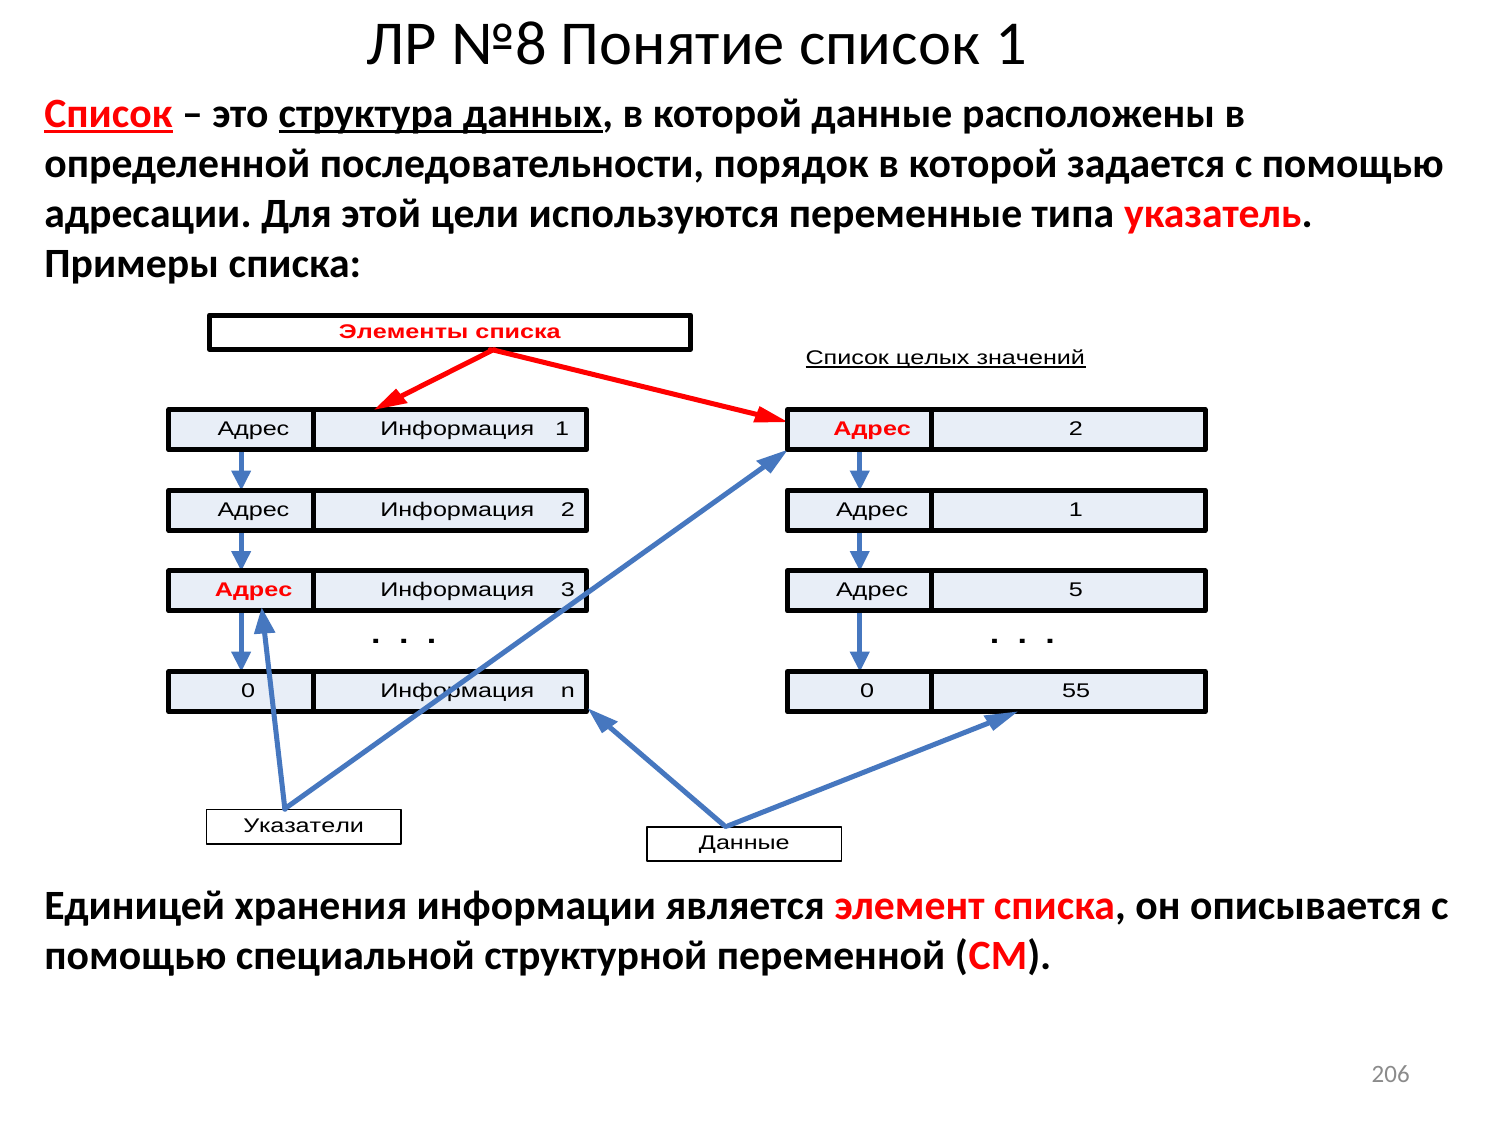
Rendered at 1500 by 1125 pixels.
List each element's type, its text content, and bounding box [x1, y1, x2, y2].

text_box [100, 285, 1224, 877]
slide_number 206 [1074, 1042, 1425, 1103]
title ЛР №8 Понятие список 1 [206, 0, 1188, 78]
text_box Список – это структура данных, в которой данные расположены в определенной последовательности, порядок в которой задается с помощью адресации. Для этой цели используются переменные типа указатель. Примеры списка: Единицей хранения информации является элемент списка, он описывается с помощью специальной структурной переменной (СМ). [29, 78, 1483, 291]
